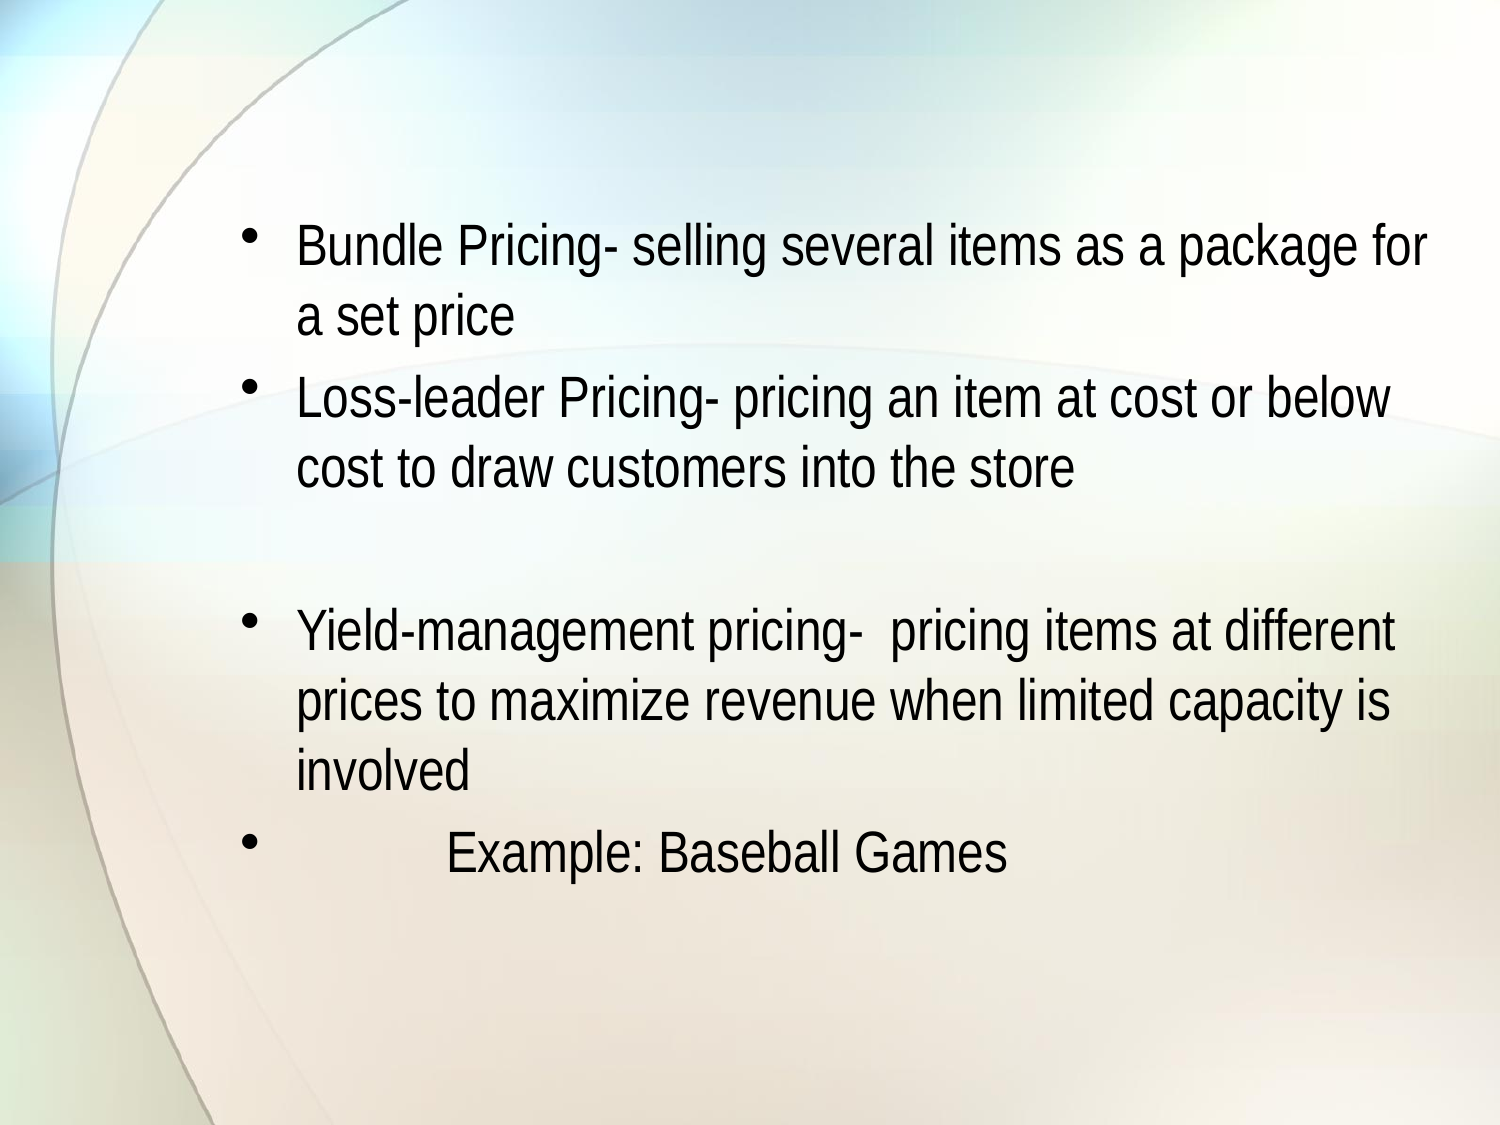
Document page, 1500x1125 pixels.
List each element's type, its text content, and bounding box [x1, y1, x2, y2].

list Bundle Pricing- selling several items as a package for a set price Loss-leader Pricing- pricing an item at cost or below cost to draw customers into the store Yield-management pricing- pricing items at different prices to maximize revenue when limited capacity is involved Example: Baseball Games [224, 199, 1463, 1026]
picture [0, 0, 1500, 1125]
